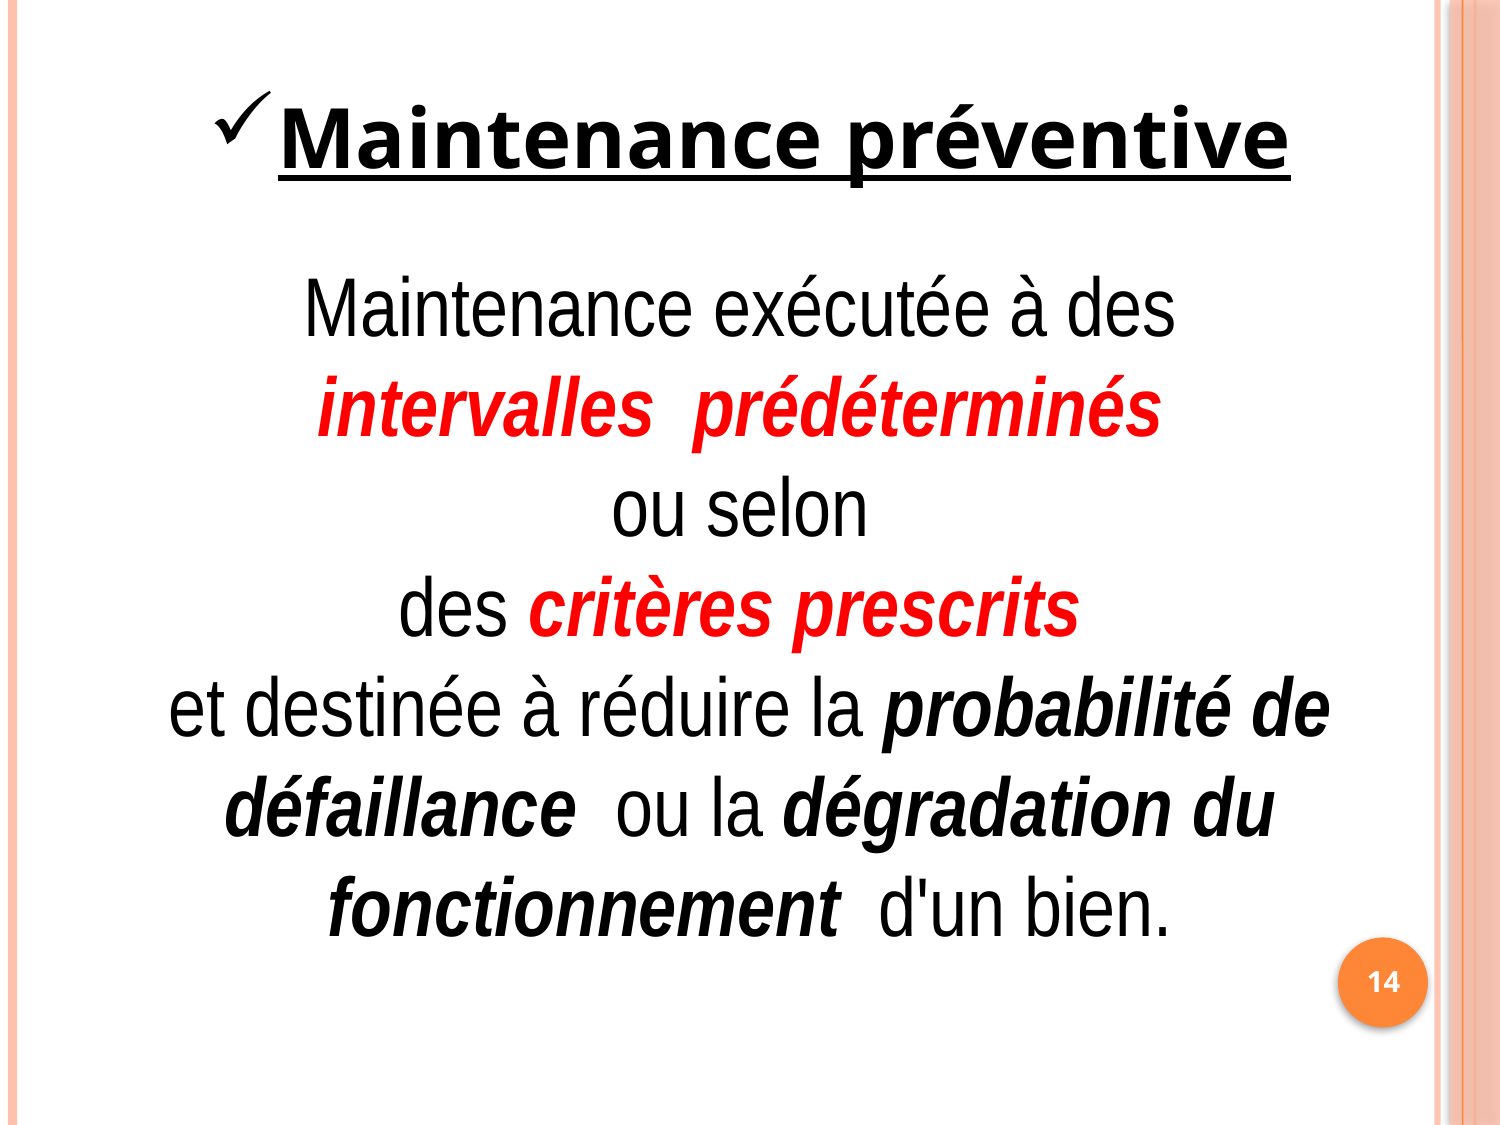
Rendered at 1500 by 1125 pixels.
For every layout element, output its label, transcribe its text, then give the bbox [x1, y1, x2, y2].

text_box Maintenance préventive [53, 78, 1447, 193]
text_box Maintenance exécutée à des intervalles prédéterminés ou selon des critères prescrits et destinée à réduire la probabilité de défaillance ou la dégradation du fonctionnement d'un bien. [41, 246, 1460, 961]
slide_number 14 [1333, 961, 1434, 1027]
